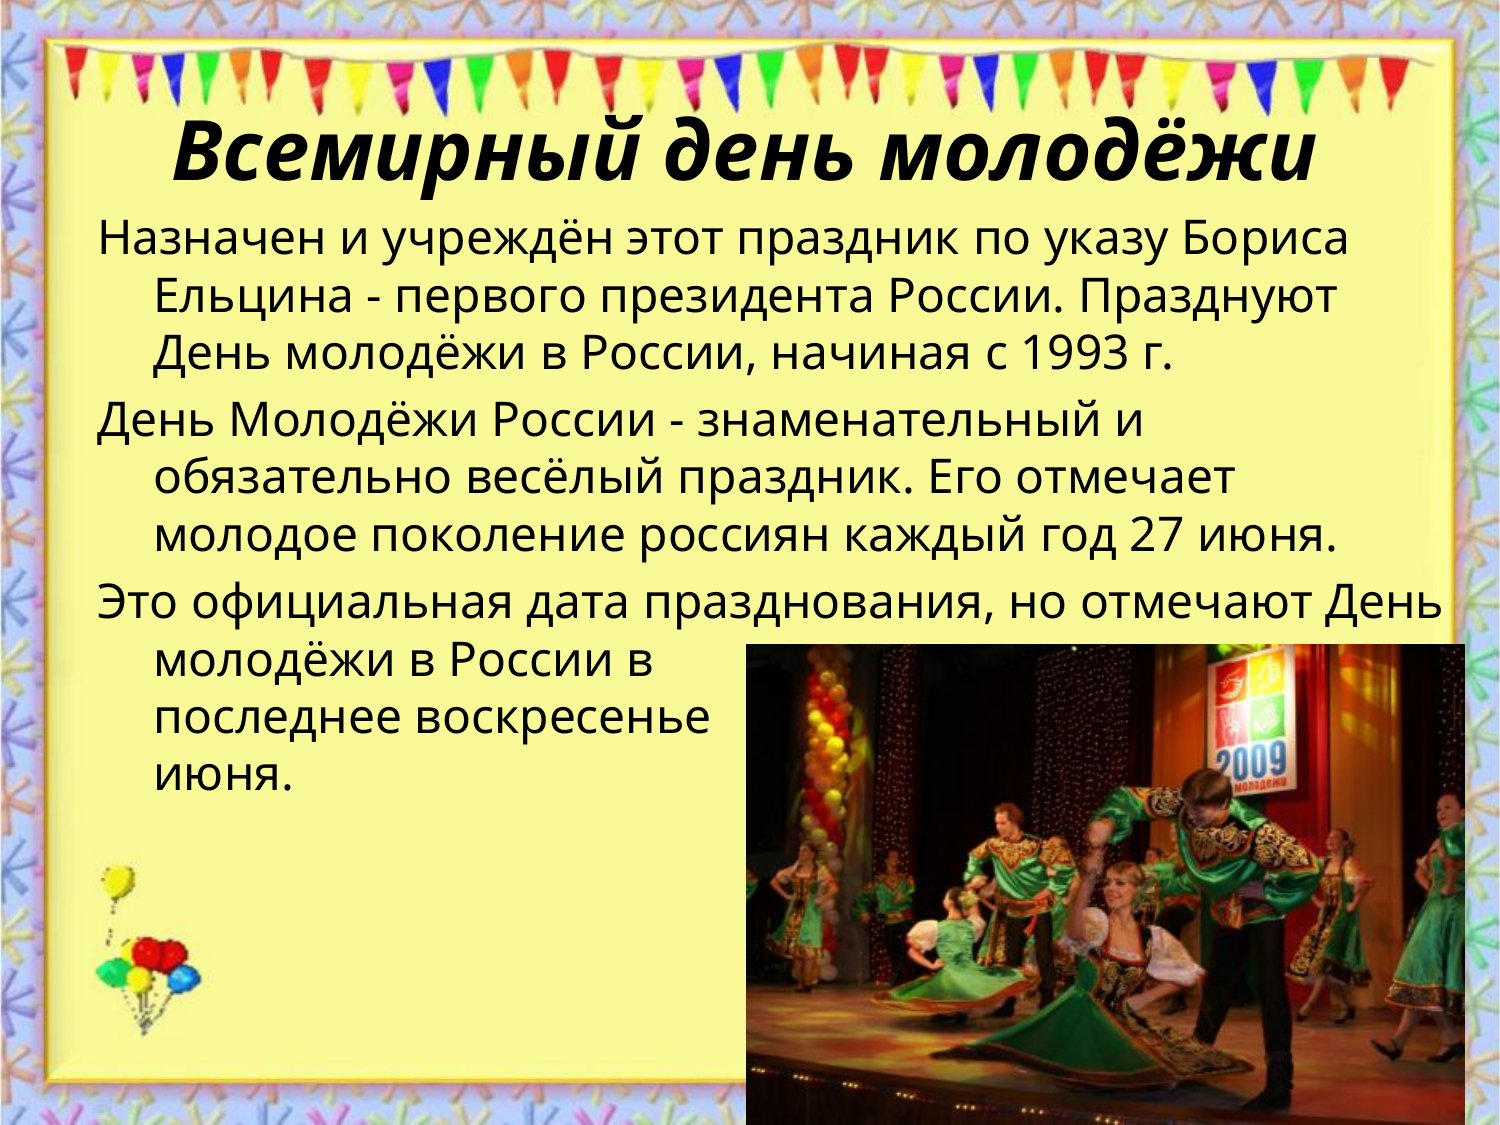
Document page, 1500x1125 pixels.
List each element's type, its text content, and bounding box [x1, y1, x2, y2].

title Всемирный день молодёжи [70, 93, 1421, 202]
list Назначен и учреждён этот праздник по указу Бориса Ельцина - первого президента России. Празднуют День молодёжи в России, начиная с 1993 г. День Молодёжи России - знаменательный и обязательно весёлый праздник. Его отмечает молодое поколение россиян каждый год 27 июня. Это официальная дата празднования, но отмечают День молодёжи в России в последнее воскресенье июня. [81, 198, 1466, 1055]
picture [0, 0, 1500, 1125]
